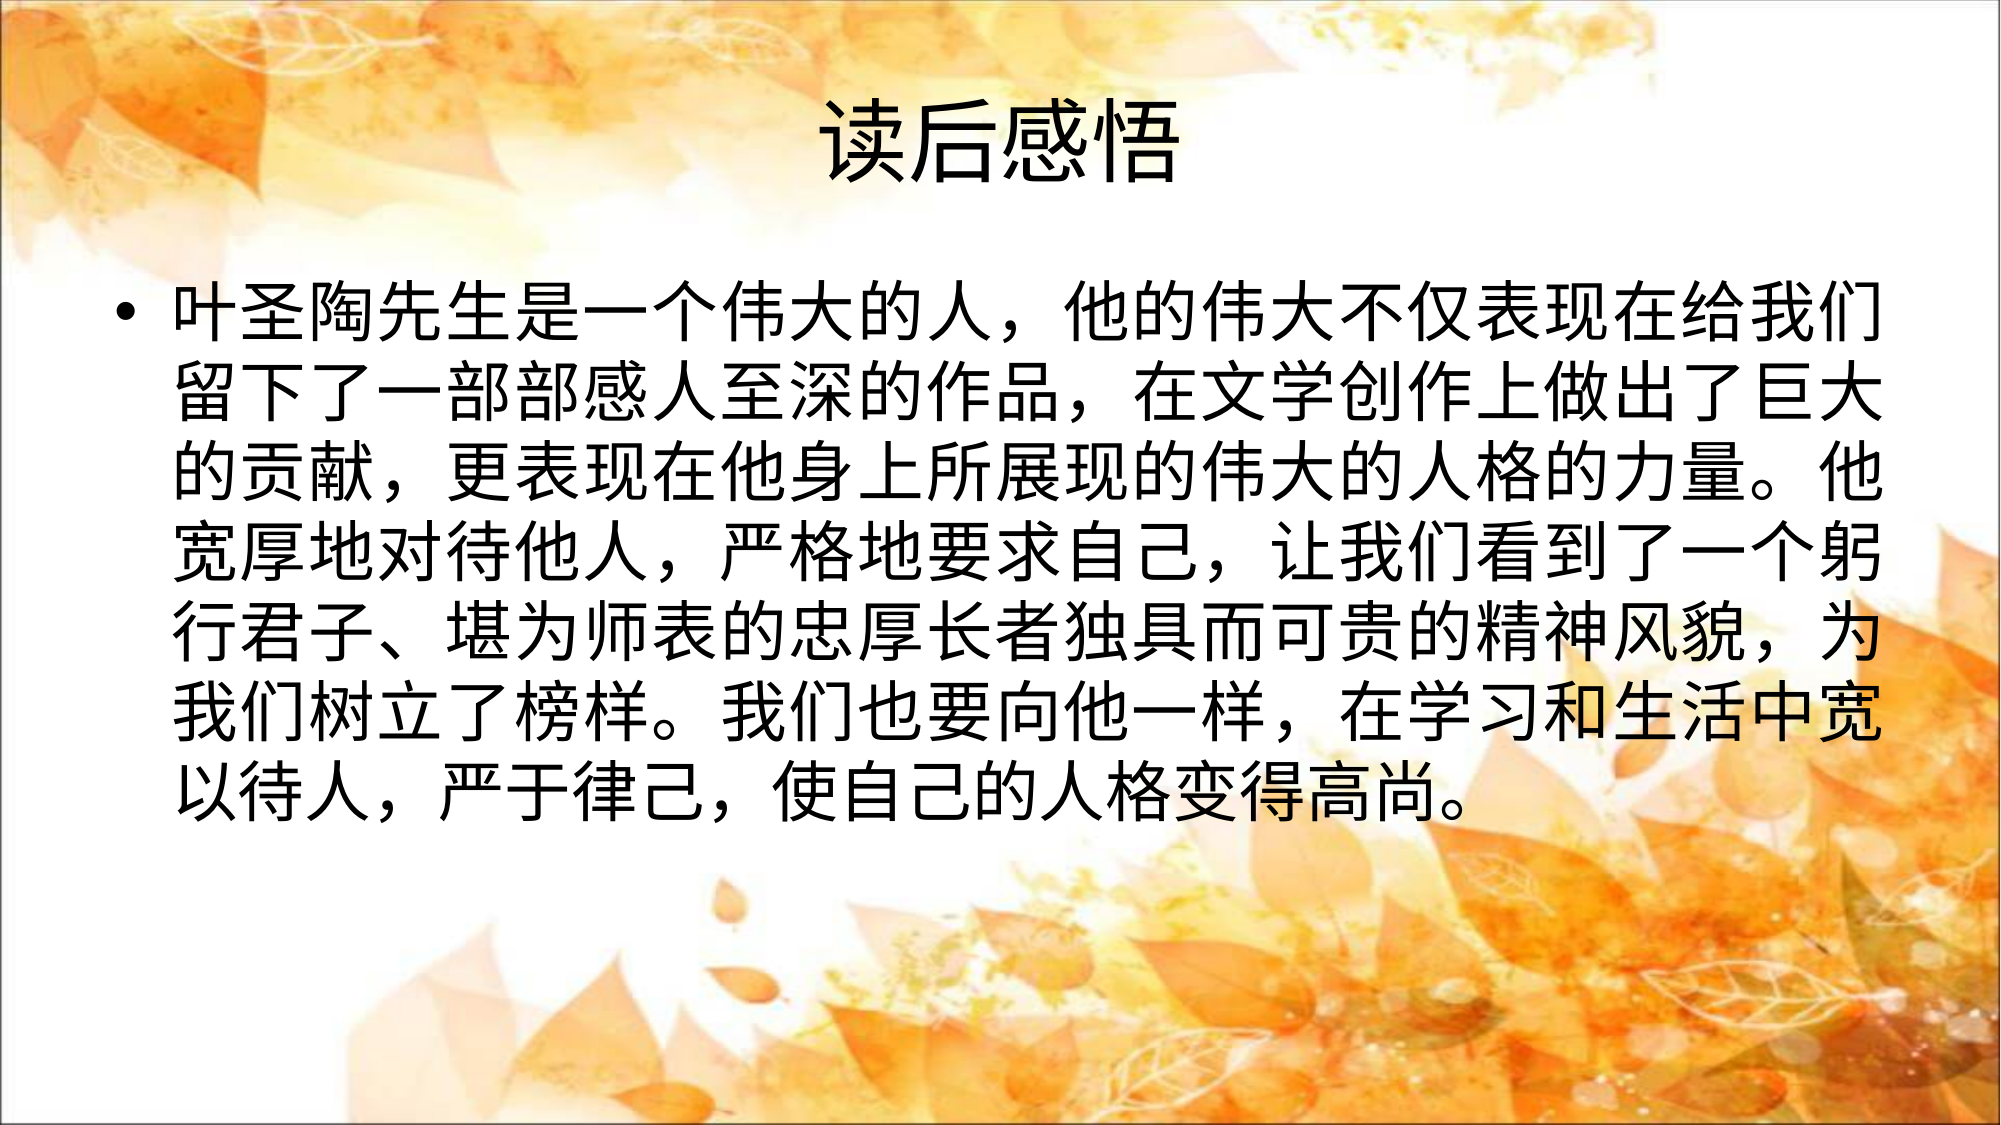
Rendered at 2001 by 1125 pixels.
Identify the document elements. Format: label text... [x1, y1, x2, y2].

title 读后感悟 [99, 45, 1900, 233]
list 叶圣陶先生是一个伟大的人，他的伟大不仅表现在给我们留下了一部部感人至深的作品，在文学创作上做出了巨大的贡献，更表现在他身上所展现的伟大的人格的力量。他宽厚地对待他人，严格地要求自己，让我们看到了一个躬行君子、堪为师表的忠厚长者独具而可贵的精神风貌，为我们树立了榜样。我们也要向他一样，在学习和生活中宽以待人，严于律己，使自己的人格变得高尚。 [99, 262, 1900, 1005]
picture [0, 0, 2001, 1125]
